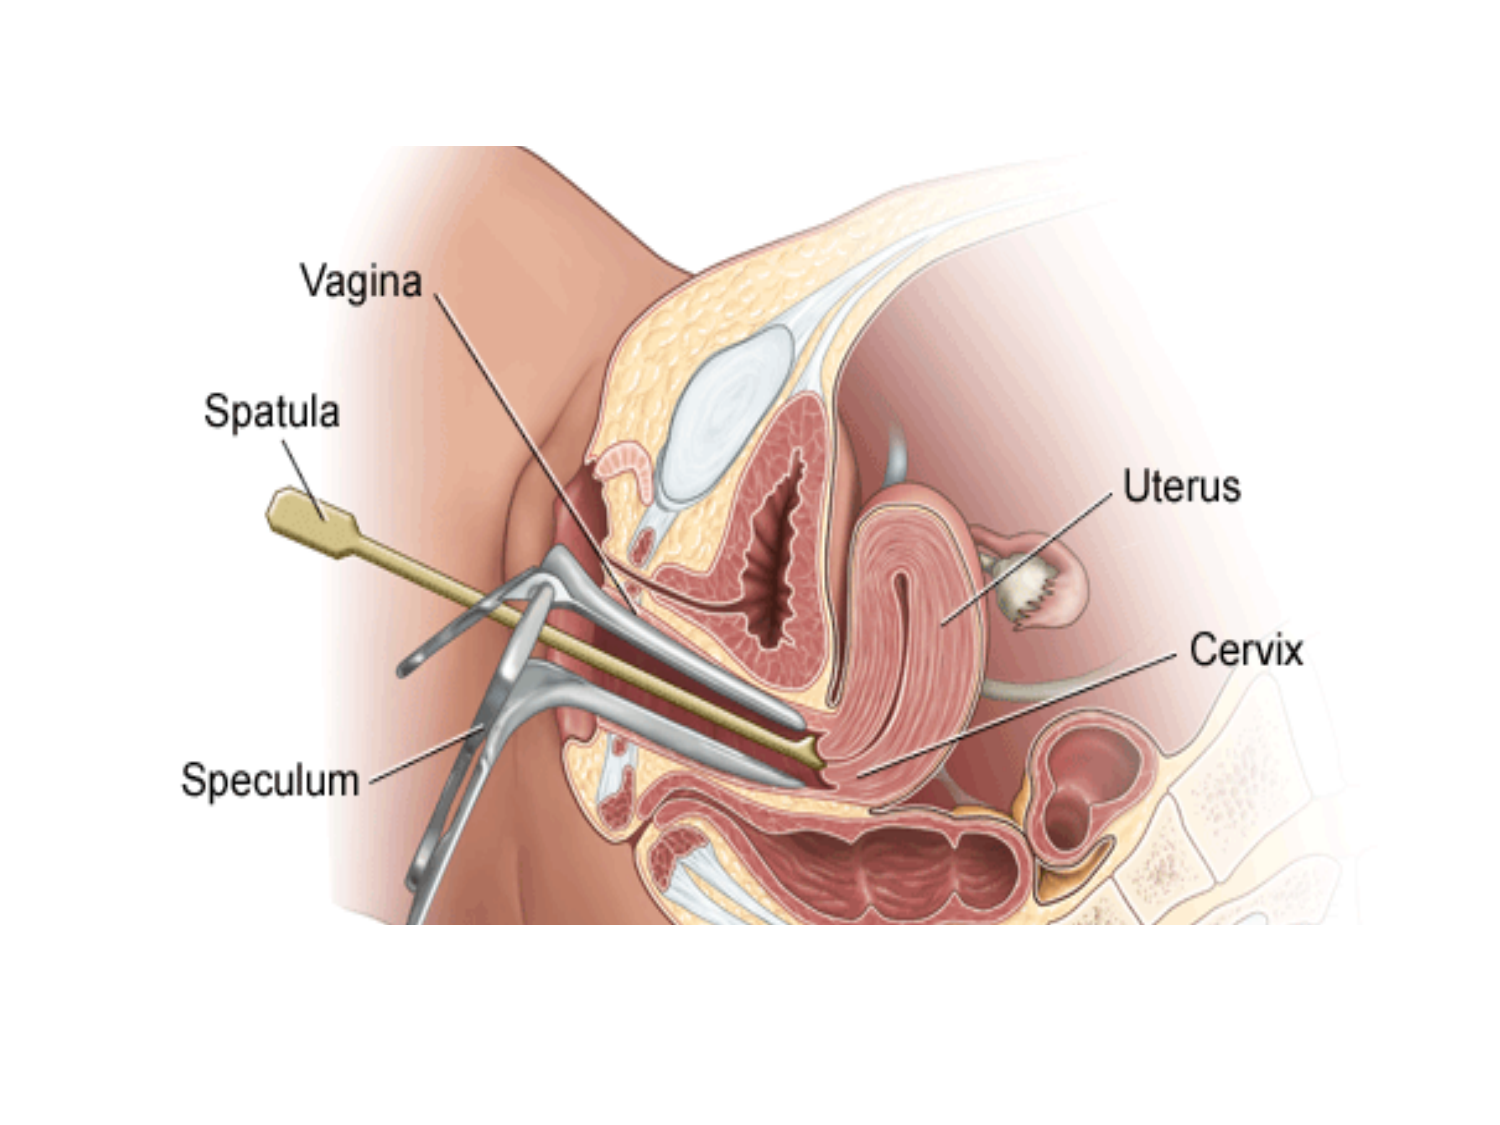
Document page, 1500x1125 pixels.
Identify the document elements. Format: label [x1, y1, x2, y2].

list [112, 146, 1426, 925]
